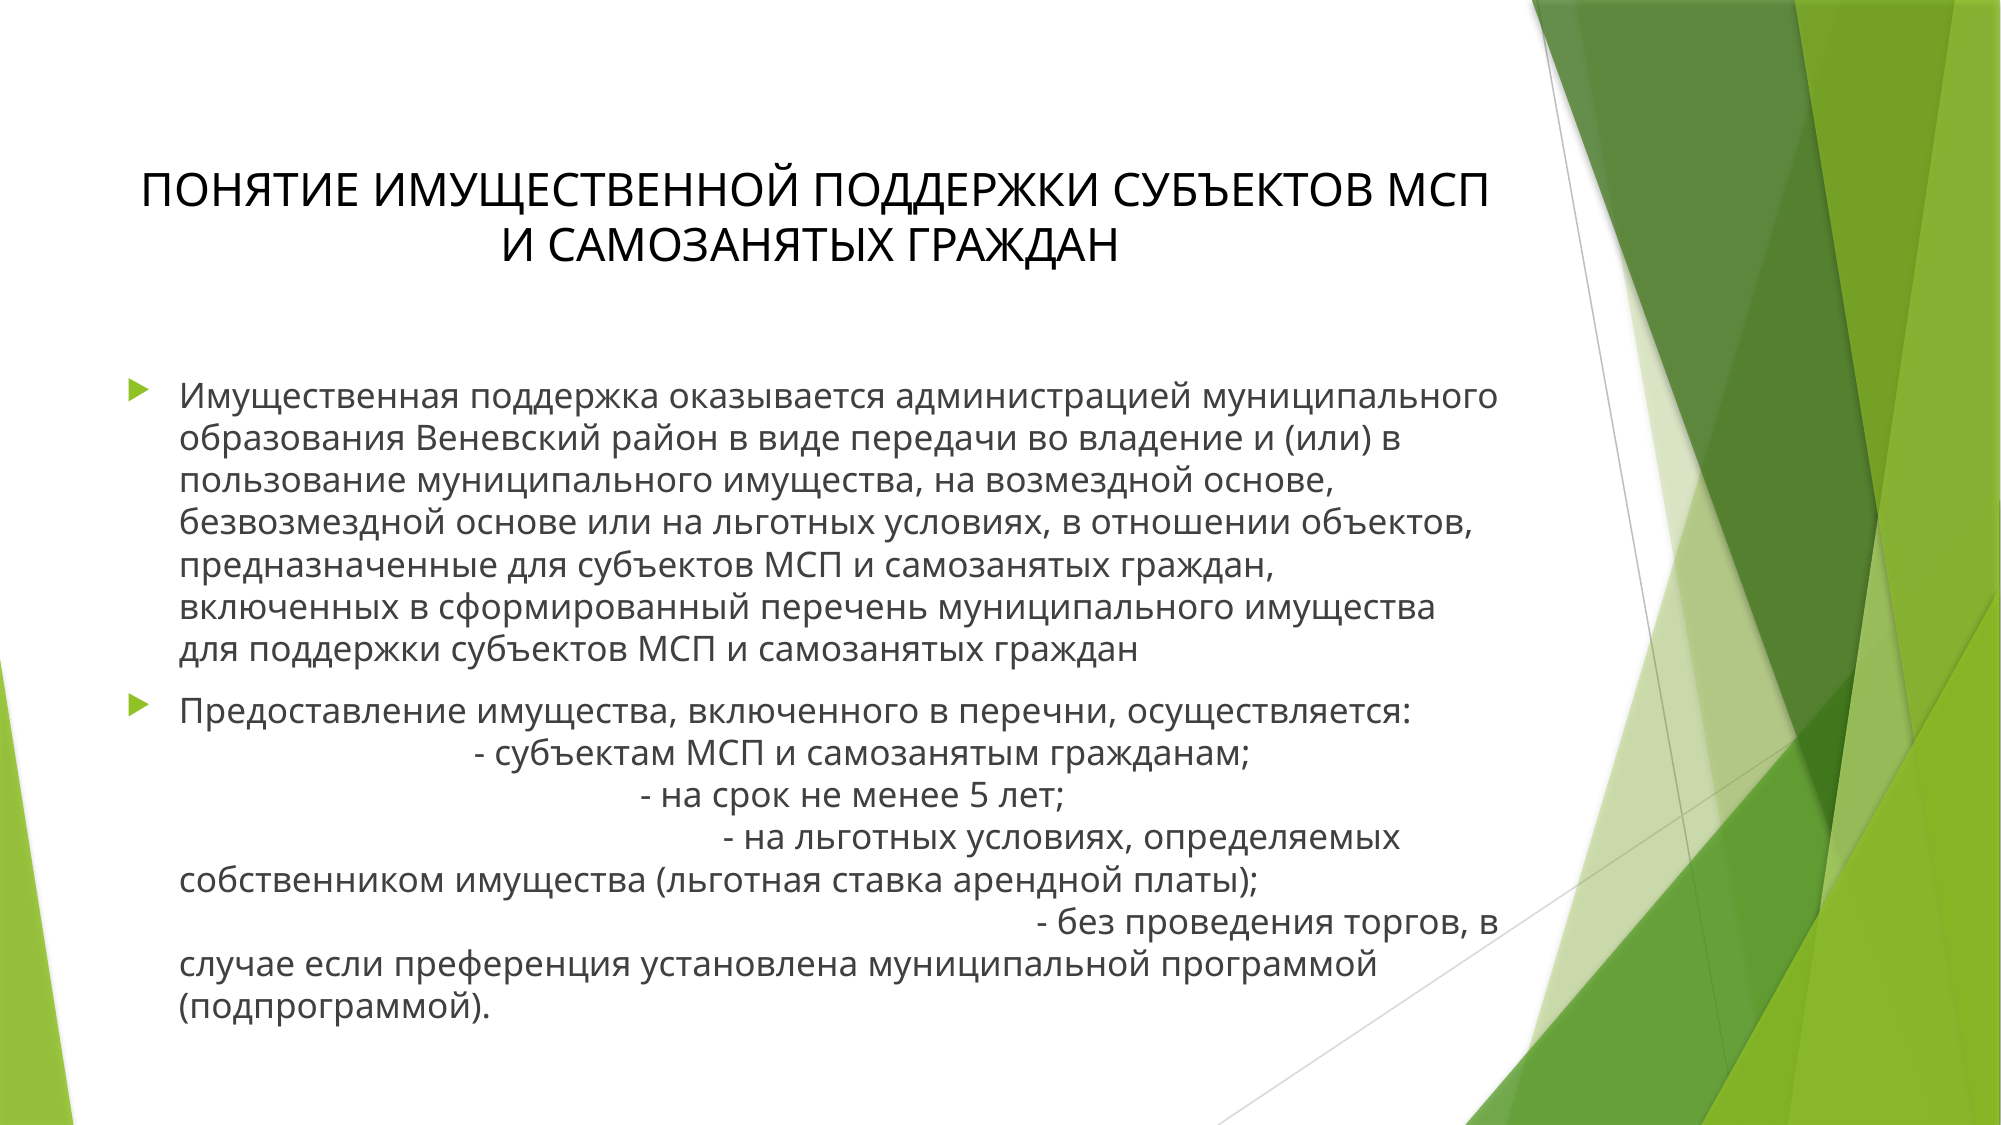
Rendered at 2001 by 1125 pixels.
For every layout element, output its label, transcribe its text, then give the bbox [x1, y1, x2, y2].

title ПОНЯТИЕ ИМУЩЕСТВЕННОЙ ПОДДЕРЖКИ СУБЪЕКТОВ МСП И САМОЗАНЯТЫХ ГРАЖДАН [111, 152, 1522, 336]
list Имущественная поддержка оказывается администрацией муниципального образования Веневский район в виде передачи во владение и (или) в пользование муниципального имущества, на возмездной основе, безвозмездной основе или на льготных условиях, в отношении объектов, предназначенные для субъектов МСП и самозанятых граждан, включенных в сформированный перечень муниципального имущества для поддержки субъектов МСП и самозанятых граждан Предоставление имущества, включенного в перечни, осуществляется: - субъектам МСП и самозанятым гражданам; - на срок не менее 5 лет; - на льготных условиях, определяемых собственником имущества (льготная ставка арендной платы); - без проведения торгов, в случае если преференция установлена муниципальной программой (подпрограммой). [111, 365, 1522, 1060]
